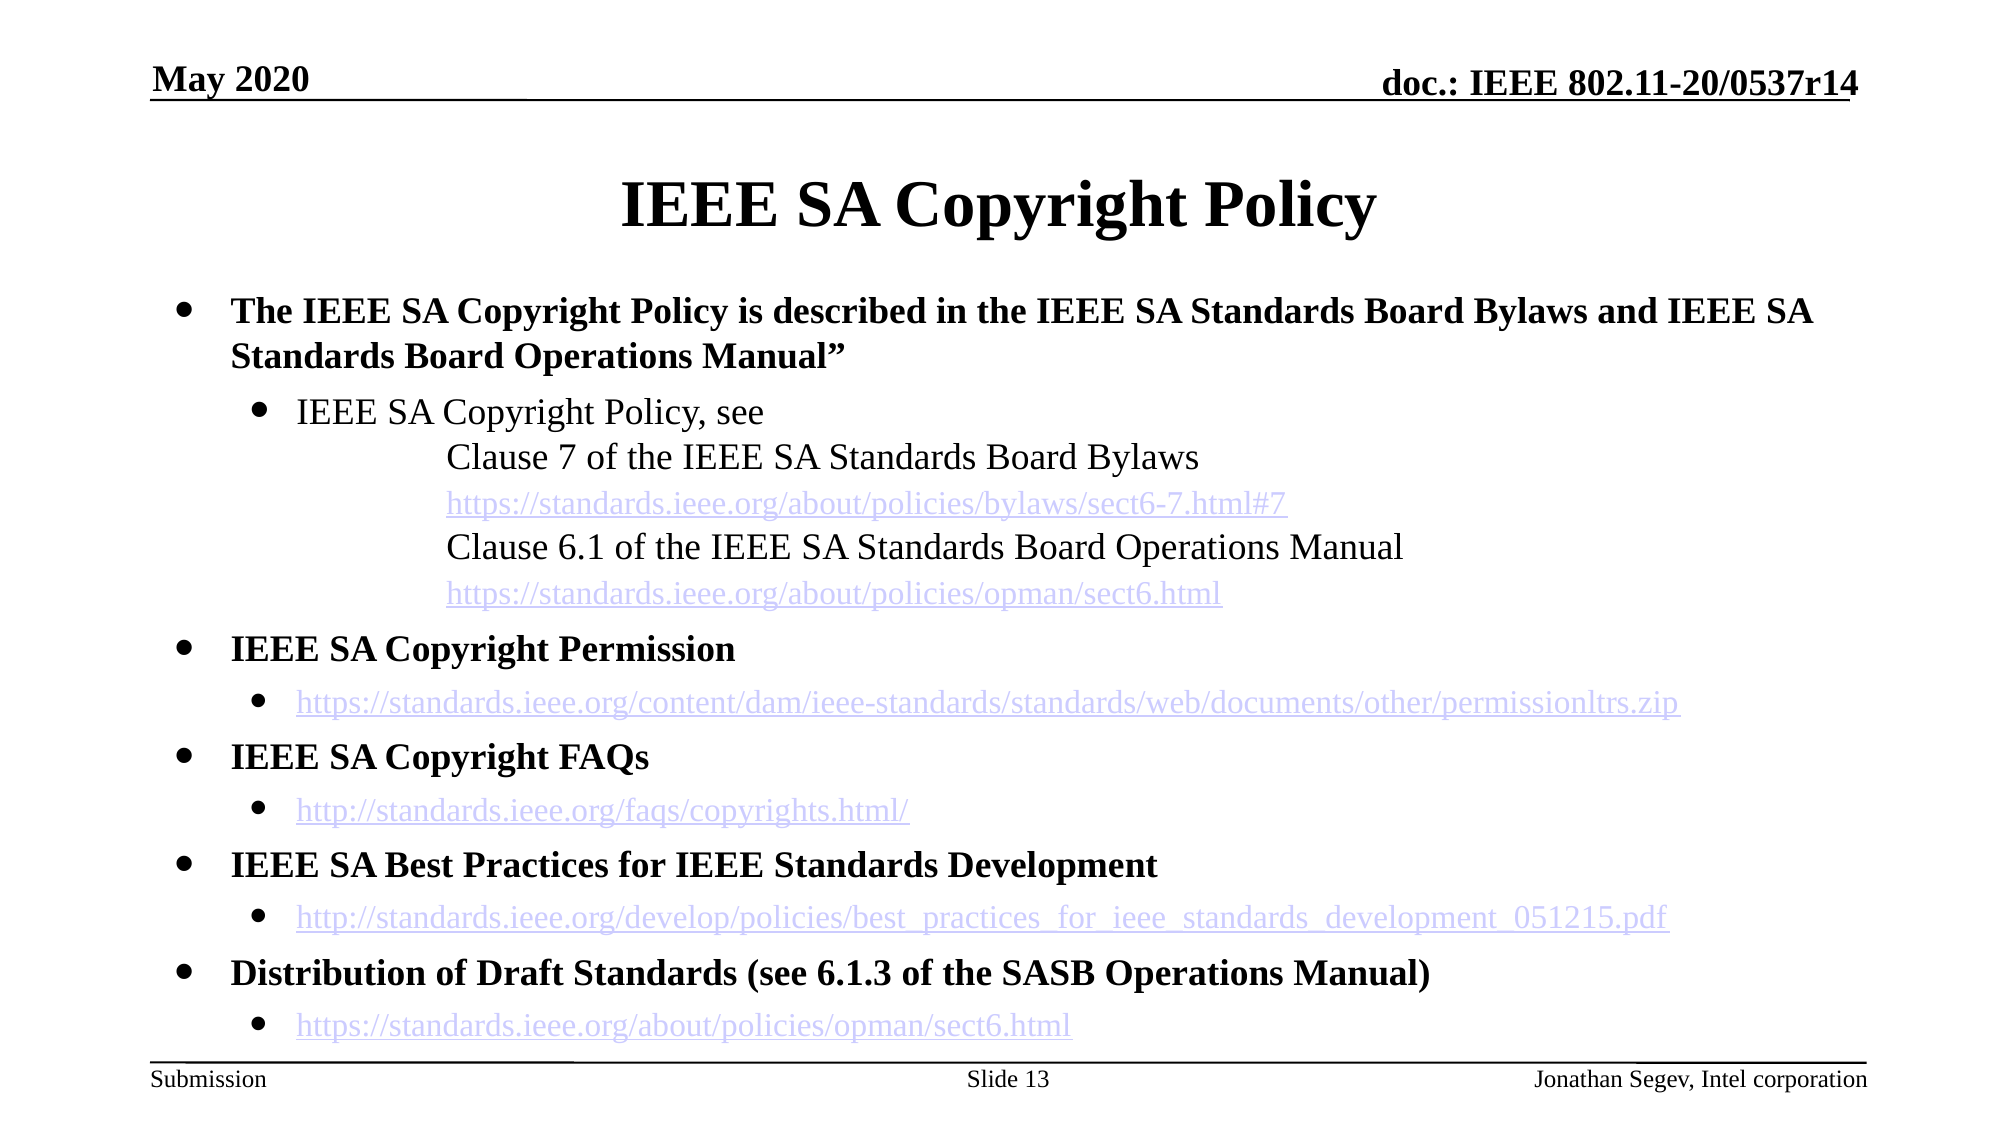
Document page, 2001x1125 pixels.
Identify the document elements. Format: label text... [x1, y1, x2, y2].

title IEEE SA Copyright Policy [149, 112, 1850, 278]
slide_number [152, 54, 563, 100]
list The IEEE SA Copyright Policy is described in the IEEE SA Standards Board Bylaws and IEEE SA Standards Board Operations Manual” IEEE SA Copyright Policy, see Clause 7 of the IEEE SA Standards Board Bylaws https://standards.ieee.org/about/policies/bylaws/sect6-7.html#7 Clause 6.1 of the IEEE SA Standards Board Operations Manual https://standards.ieee.org/about/policies/opman/sect6.html IEEE SA Copyright Permission https://standards.ieee.org/content/dam/ieee-standards/standards/web/documents/other/permissionltrs.zip IEEE SA Copyright FAQs http://standards.ieee.org/faqs/copyrights.html/ IEEE SA Best Practices for IEEE Standards Development http://standards.ieee.org/develop/policies/best_practices_for_ieee_standards_development_051215.pdf Distribution of Draft Standards (see 6.1.3 of the SASB Operations Manual) https://standards.ieee.org/about/policies/opman/sect6.html [149, 278, 1850, 1000]
slide_number Slide 13 [950, 1061, 1067, 1123]
footer Jonathan Segev, Intel corporation [1171, 1061, 1869, 1093]
